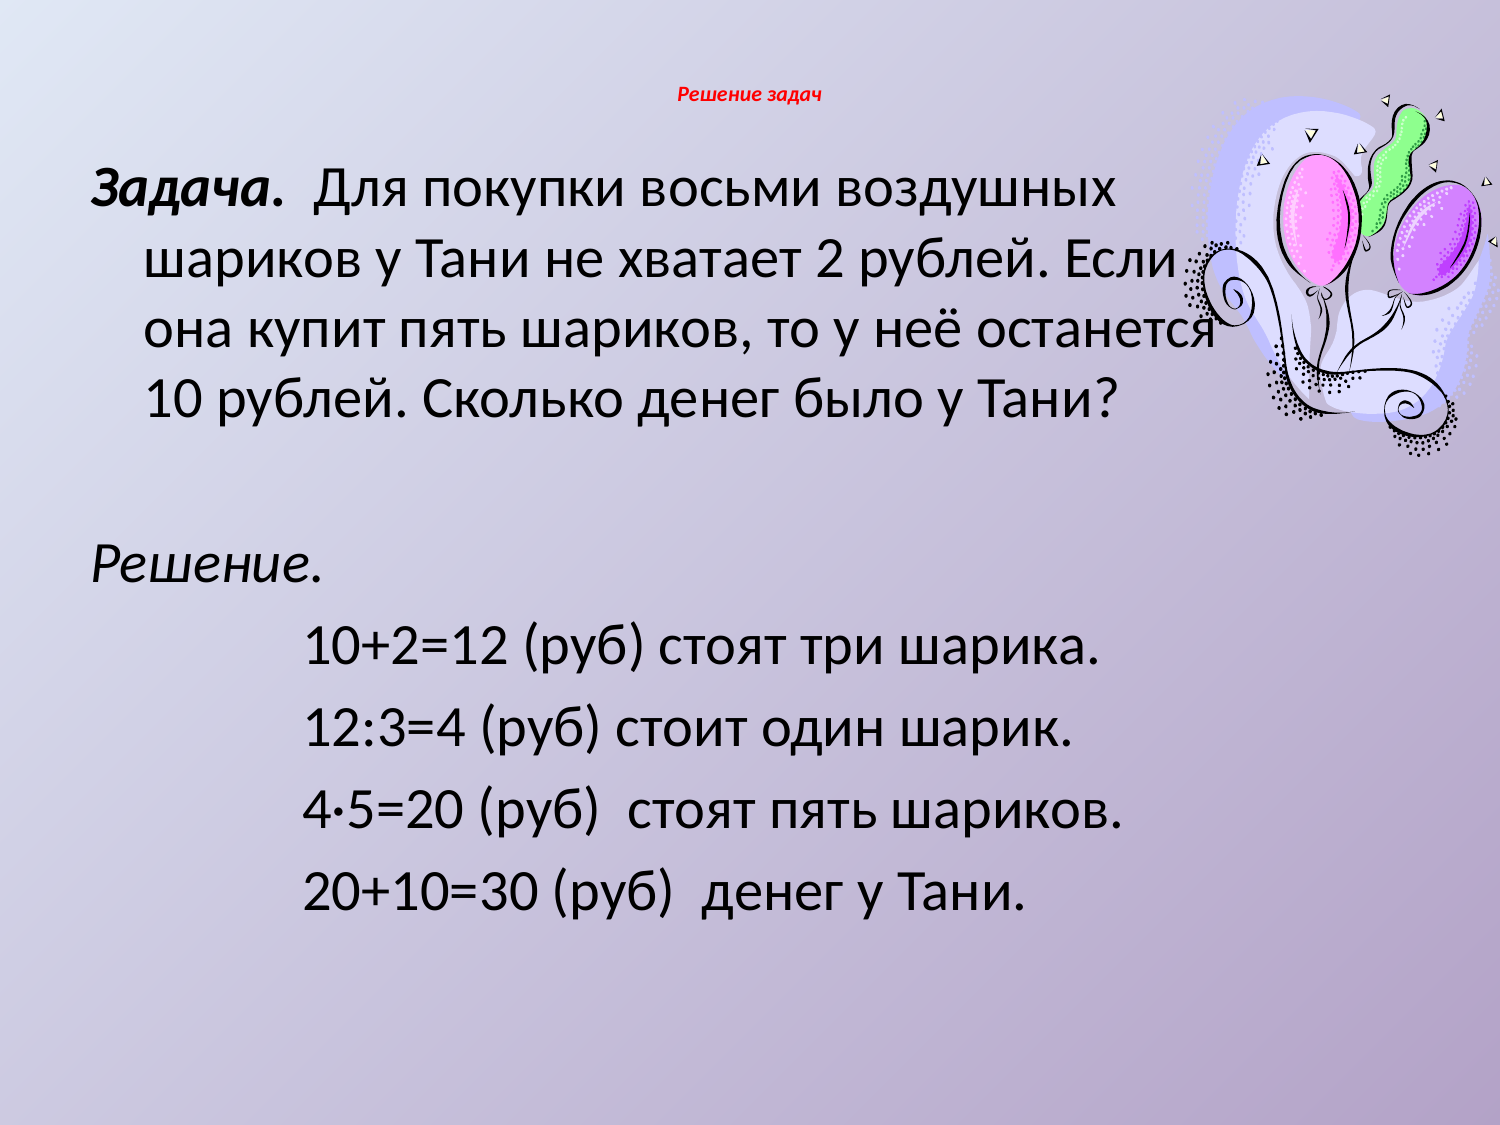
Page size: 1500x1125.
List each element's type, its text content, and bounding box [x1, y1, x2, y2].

list Задача. Для покупки восьми воздушных шариков у Тани не хватает 2 рублей. Если она купит пять шариков, то у неё останется 10 рублей. Сколько денег было у Тани? Решение. 10+2=12 (руб) стоят три шарика. 12:3=4 (руб) стоит один шарик. 4·5=20 (руб) стоят пять шариков. 20+10=30 (руб) денег у Тани. [75, 140, 1243, 1005]
title Решение задач [75, 45, 1425, 140]
picture [1183, 81, 1500, 458]
